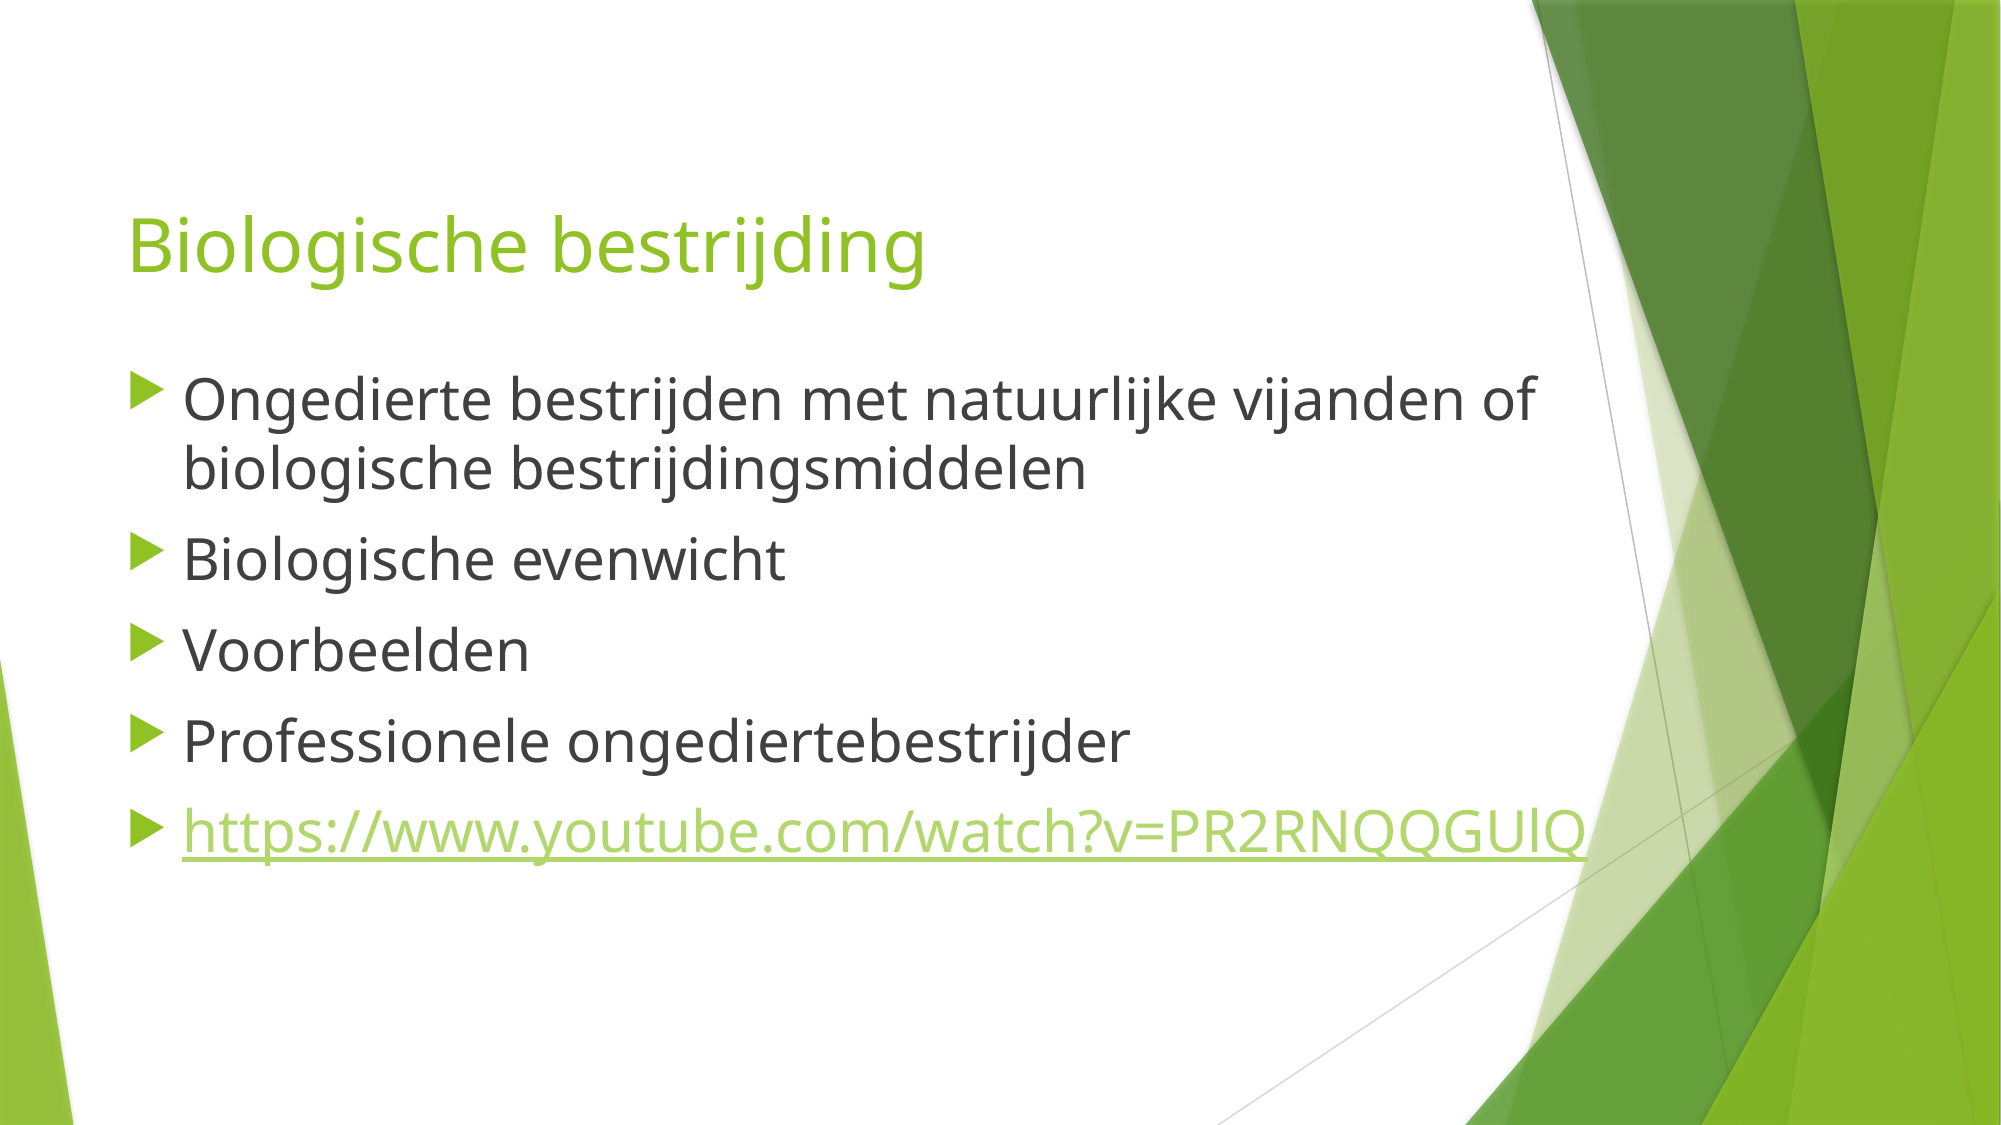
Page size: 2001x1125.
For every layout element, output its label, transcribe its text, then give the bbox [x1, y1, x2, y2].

title Biologische bestrijding [111, 99, 1522, 317]
list Ongedierte bestrijden met natuurlijke vijanden of biologische bestrijdingsmiddelen Biologische evenwicht Voorbeelden Professionele ongediertebestrijder https://www.youtube.com/watch?v=PR2RNQQGUlQ [111, 354, 1619, 992]
